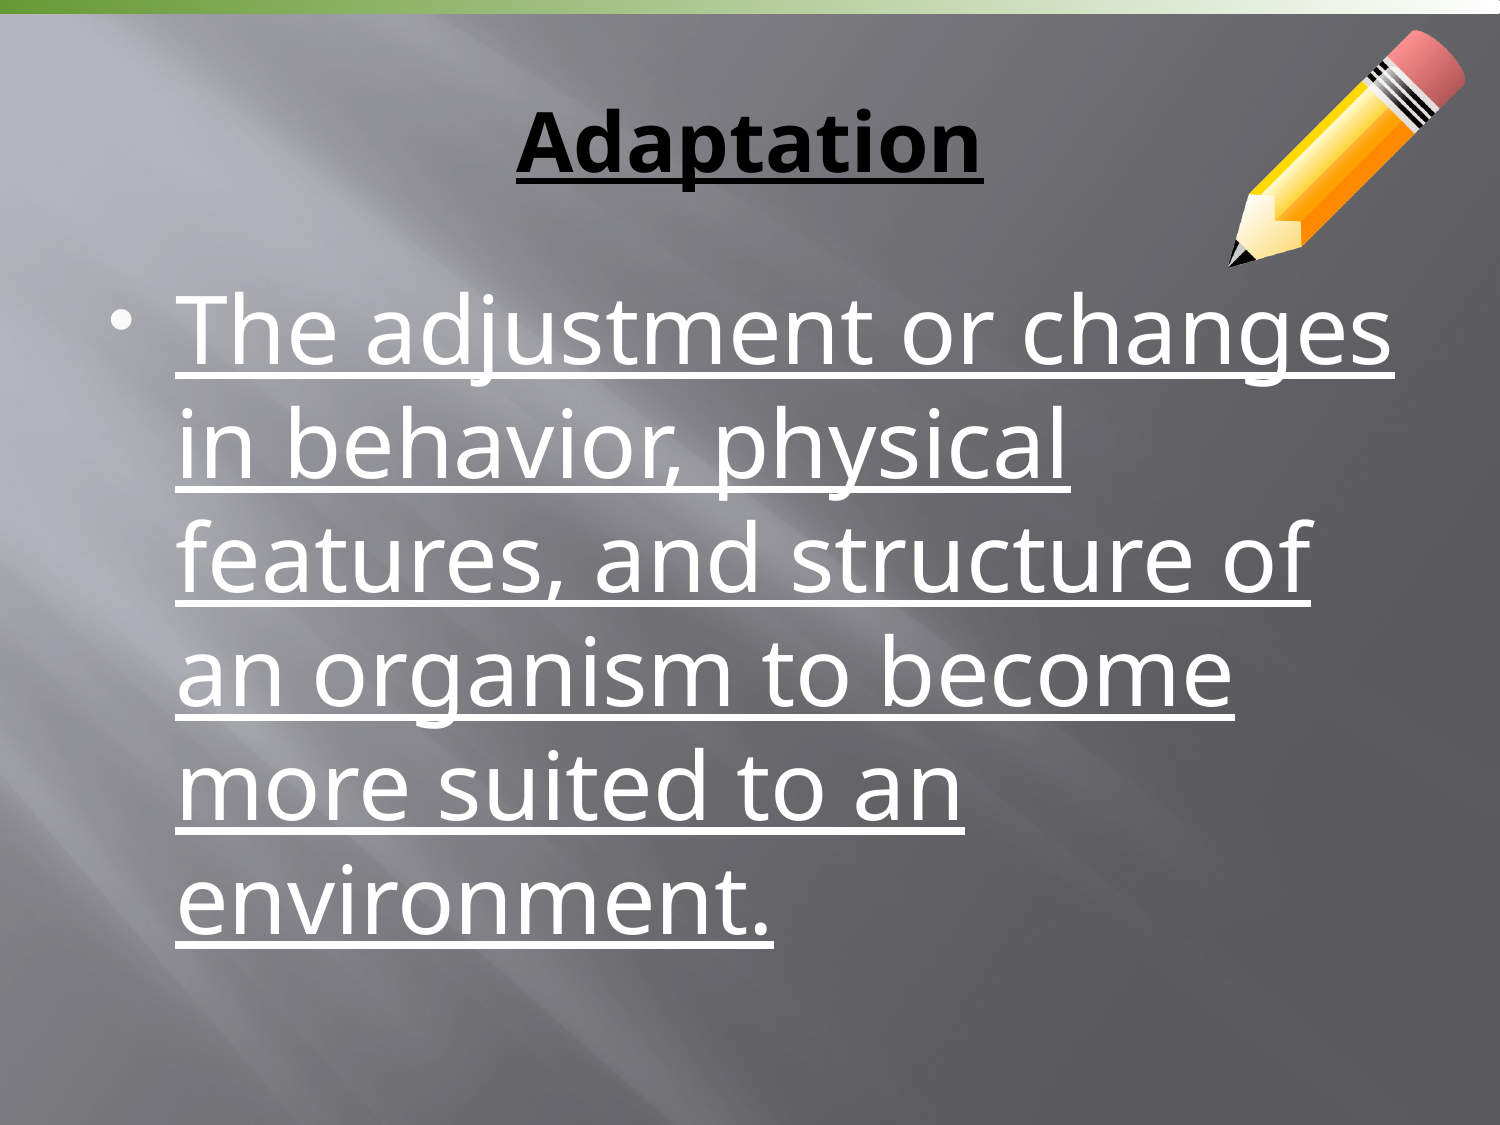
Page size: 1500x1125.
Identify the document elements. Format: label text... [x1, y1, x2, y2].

picture [1226, 30, 1465, 269]
title Adaptation [75, 45, 1226, 233]
list The adjustment or changes in behavior, physical features, and structure of an organism to become more suited to an environment. [75, 262, 1425, 1035]
